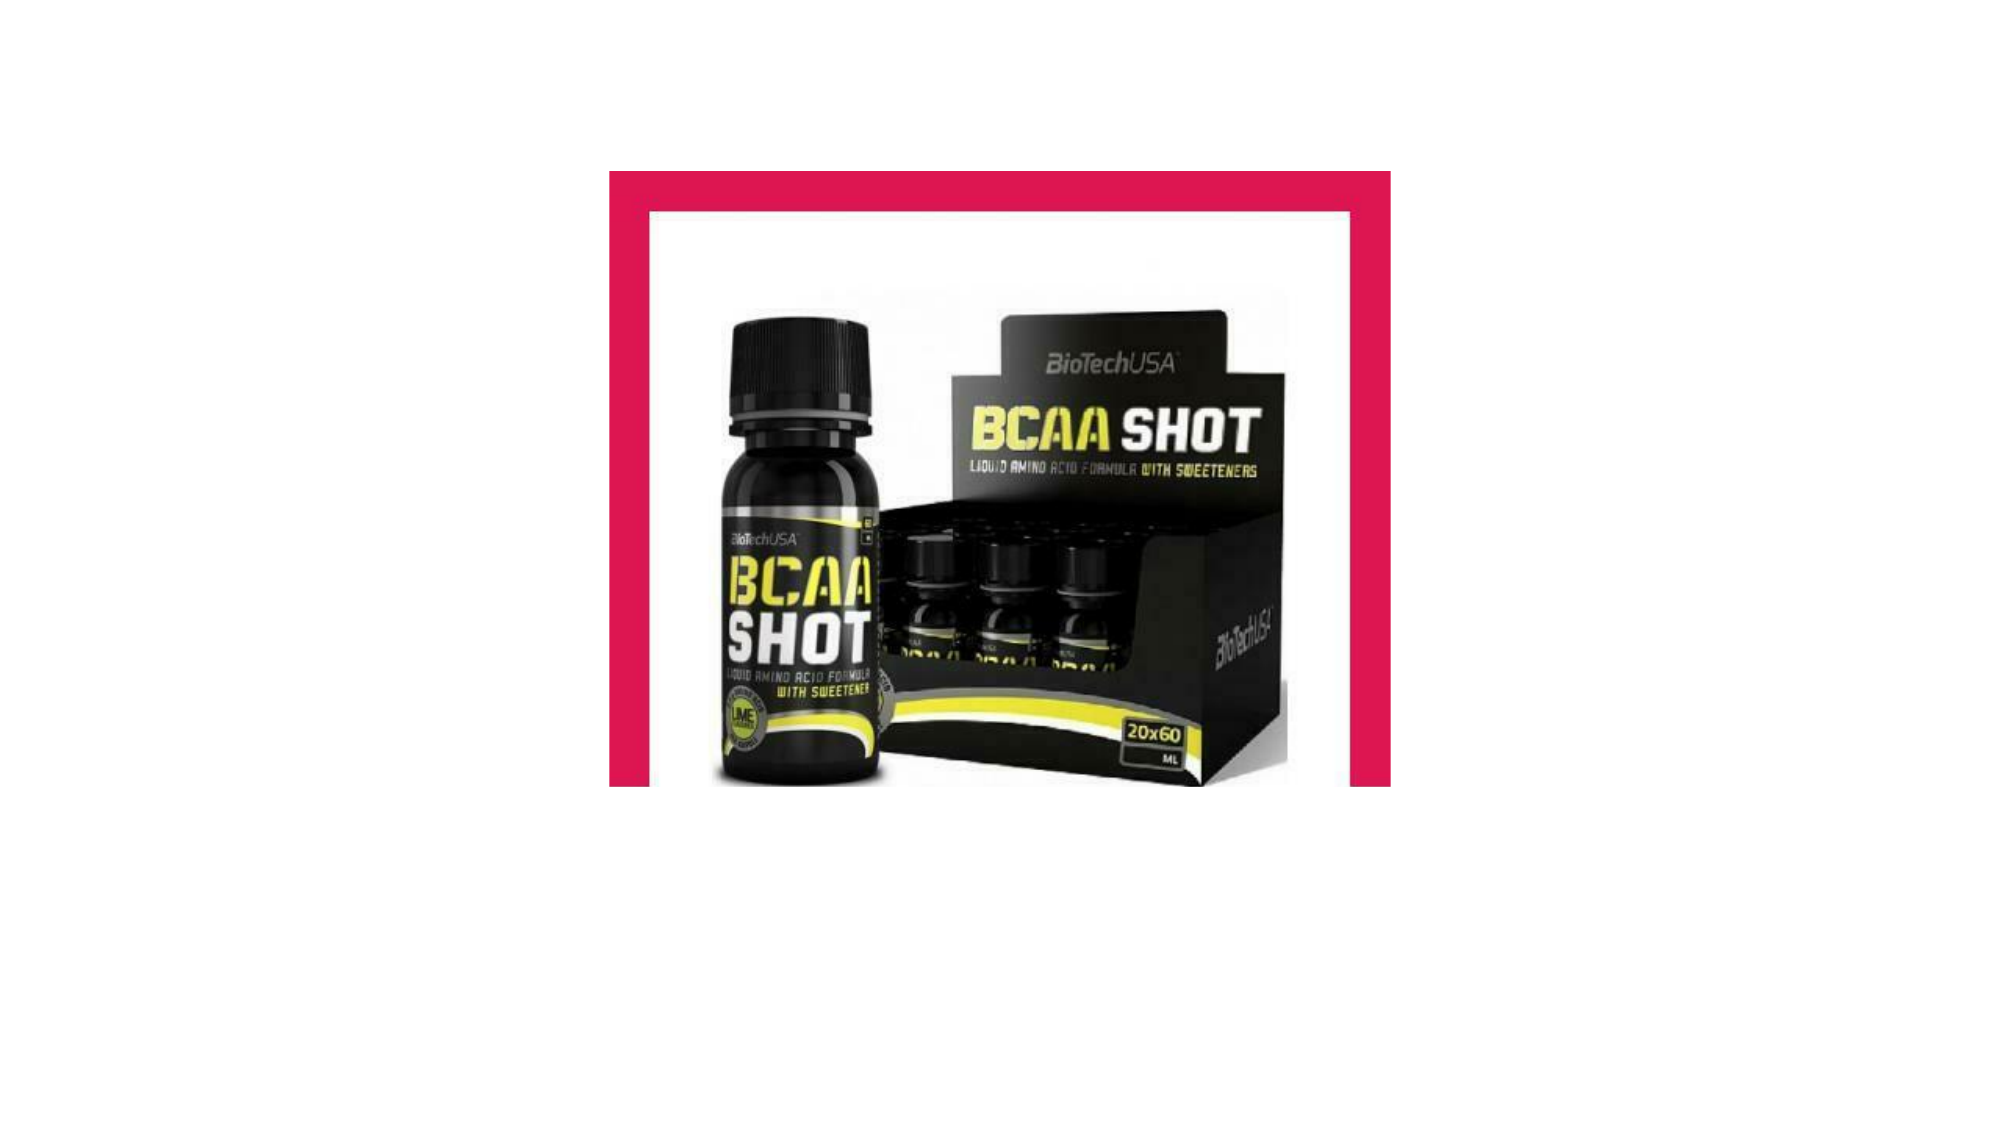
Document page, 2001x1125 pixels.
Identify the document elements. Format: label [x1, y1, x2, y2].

picture [609, 171, 1391, 787]
